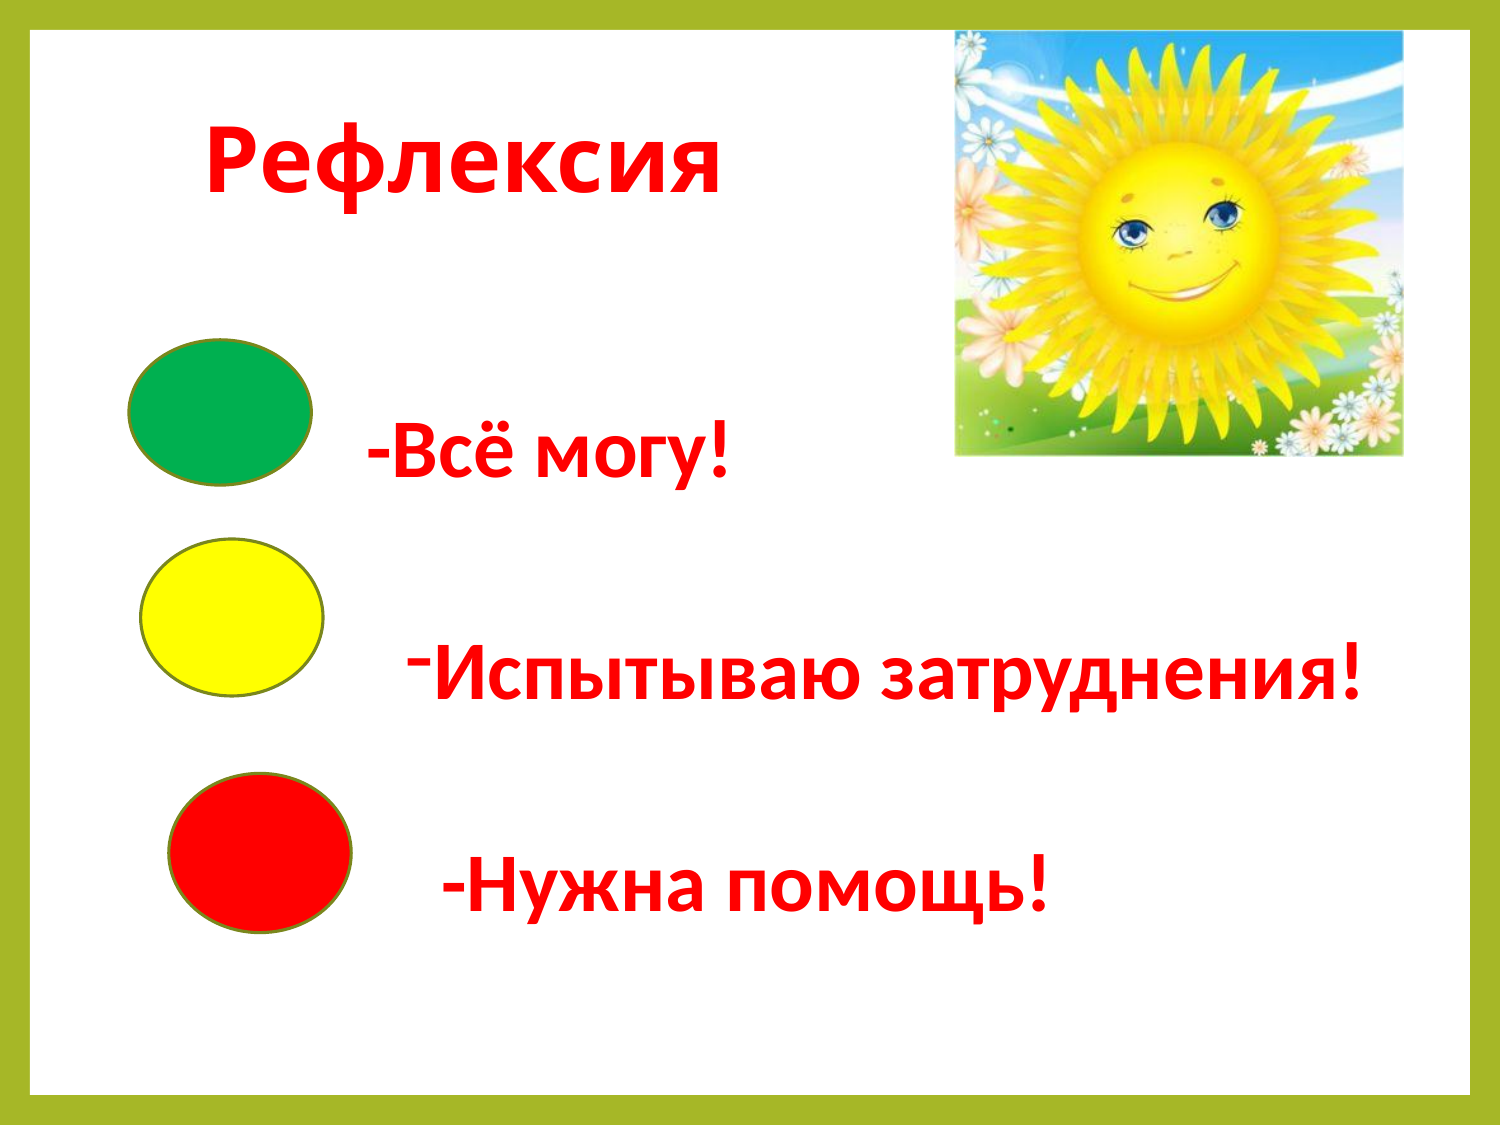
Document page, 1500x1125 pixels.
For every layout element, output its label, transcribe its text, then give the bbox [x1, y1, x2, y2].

picture [953, 30, 1404, 458]
text_box -Всё могу! [351, 386, 891, 502]
text_box Рефлексия [187, 93, 948, 219]
text_box -Нужна помощь! [426, 820, 1068, 936]
text_box Испытываю затруднения! [390, 609, 1382, 725]
text_box [127, 338, 313, 487]
text_box [139, 537, 325, 698]
text_box [167, 771, 353, 935]
